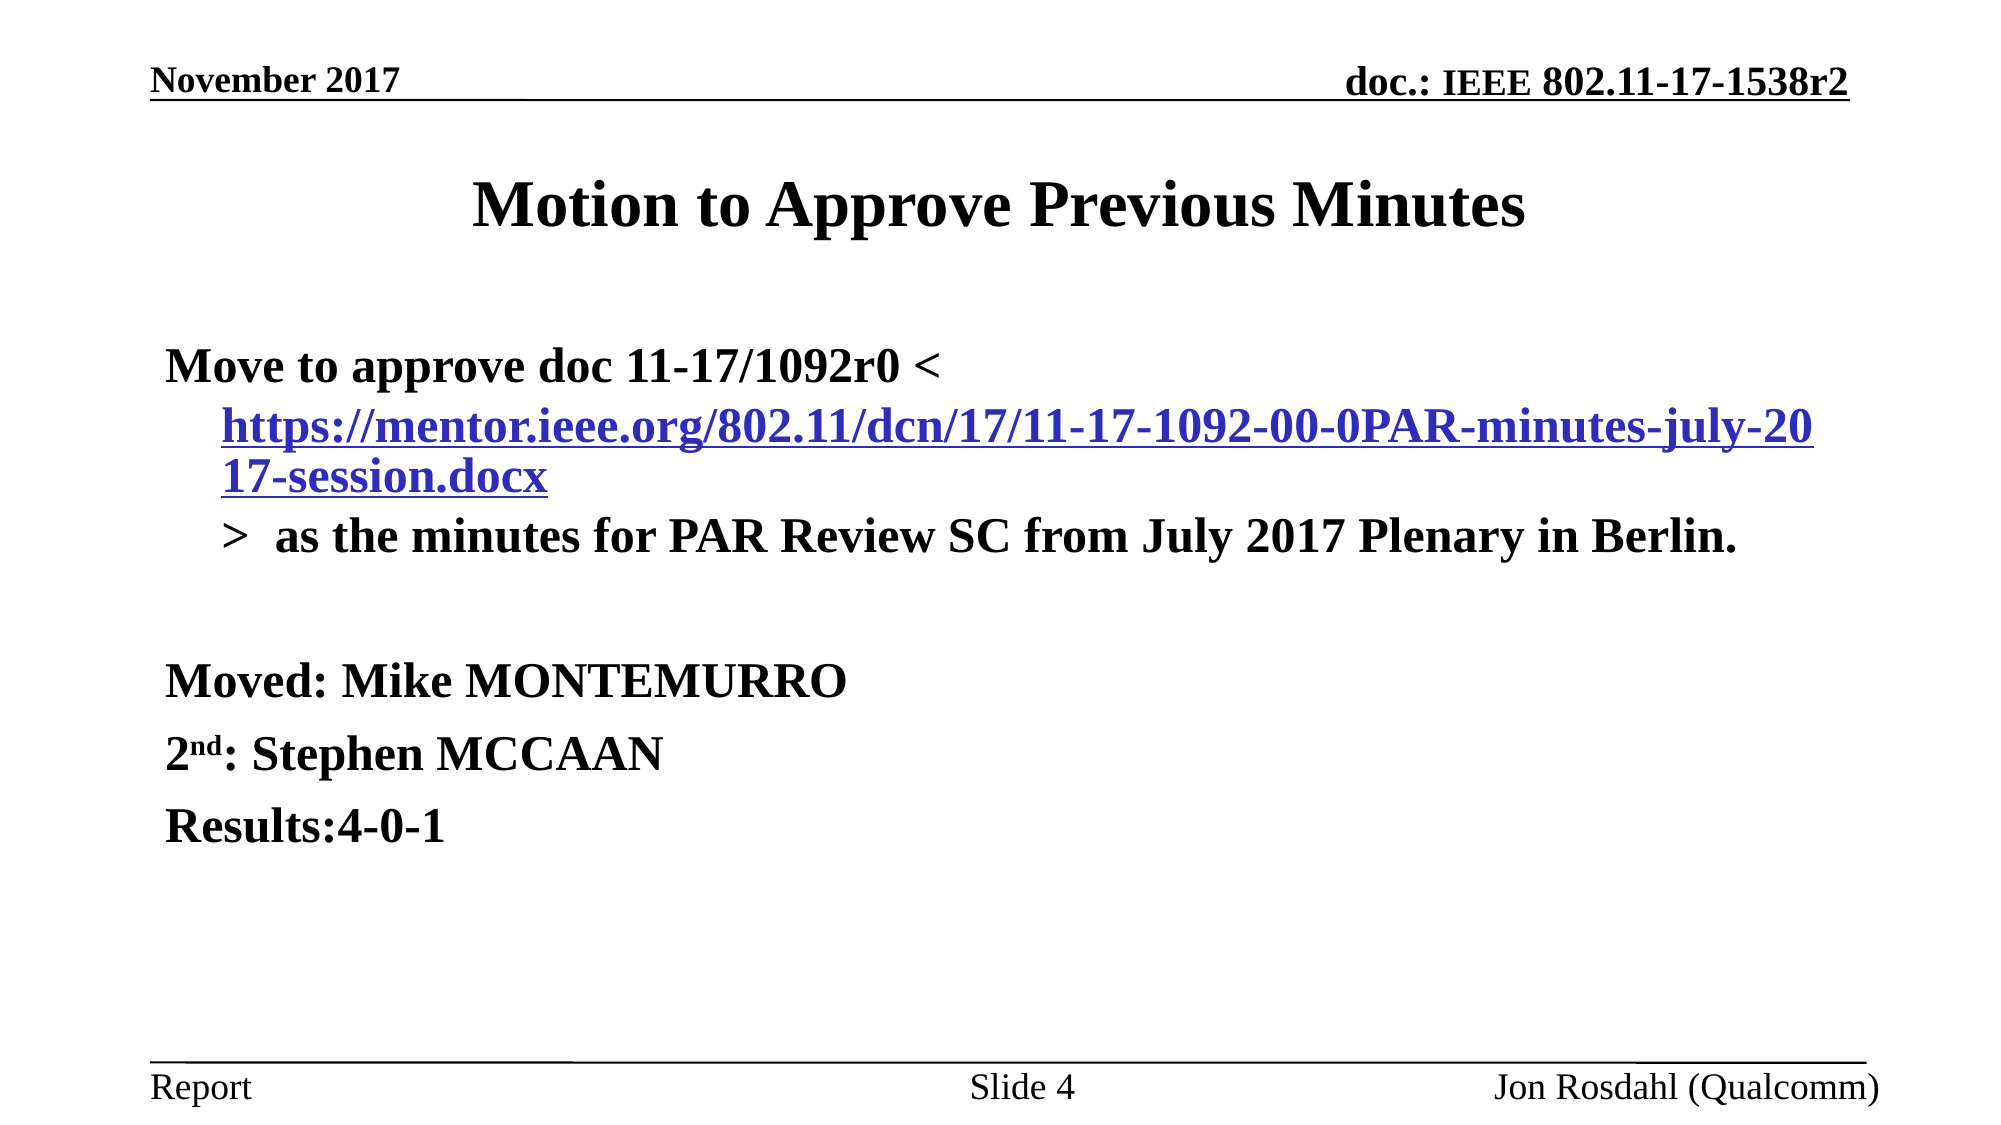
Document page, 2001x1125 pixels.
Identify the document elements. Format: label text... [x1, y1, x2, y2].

list Move to approve doc 11-17/1092r0 <https://mentor.ieee.org/802.11/dcn/17/11-17-1092-00-0PAR-minutes-july-2017-session.docx> as the minutes for PAR Review SC from July 2017 Plenary in Berlin. Moved: Mike MONTEMURRO 2nd: Stephen MCCAAN Results:4-0-1 [149, 324, 1850, 1000]
title Motion to Approve Previous Minutes [149, 112, 1850, 288]
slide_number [149, 49, 431, 100]
footer Jon Rosdahl (Qualcomm) [1436, 1061, 1881, 1108]
slide_number Slide 4 [950, 1061, 1095, 1125]
